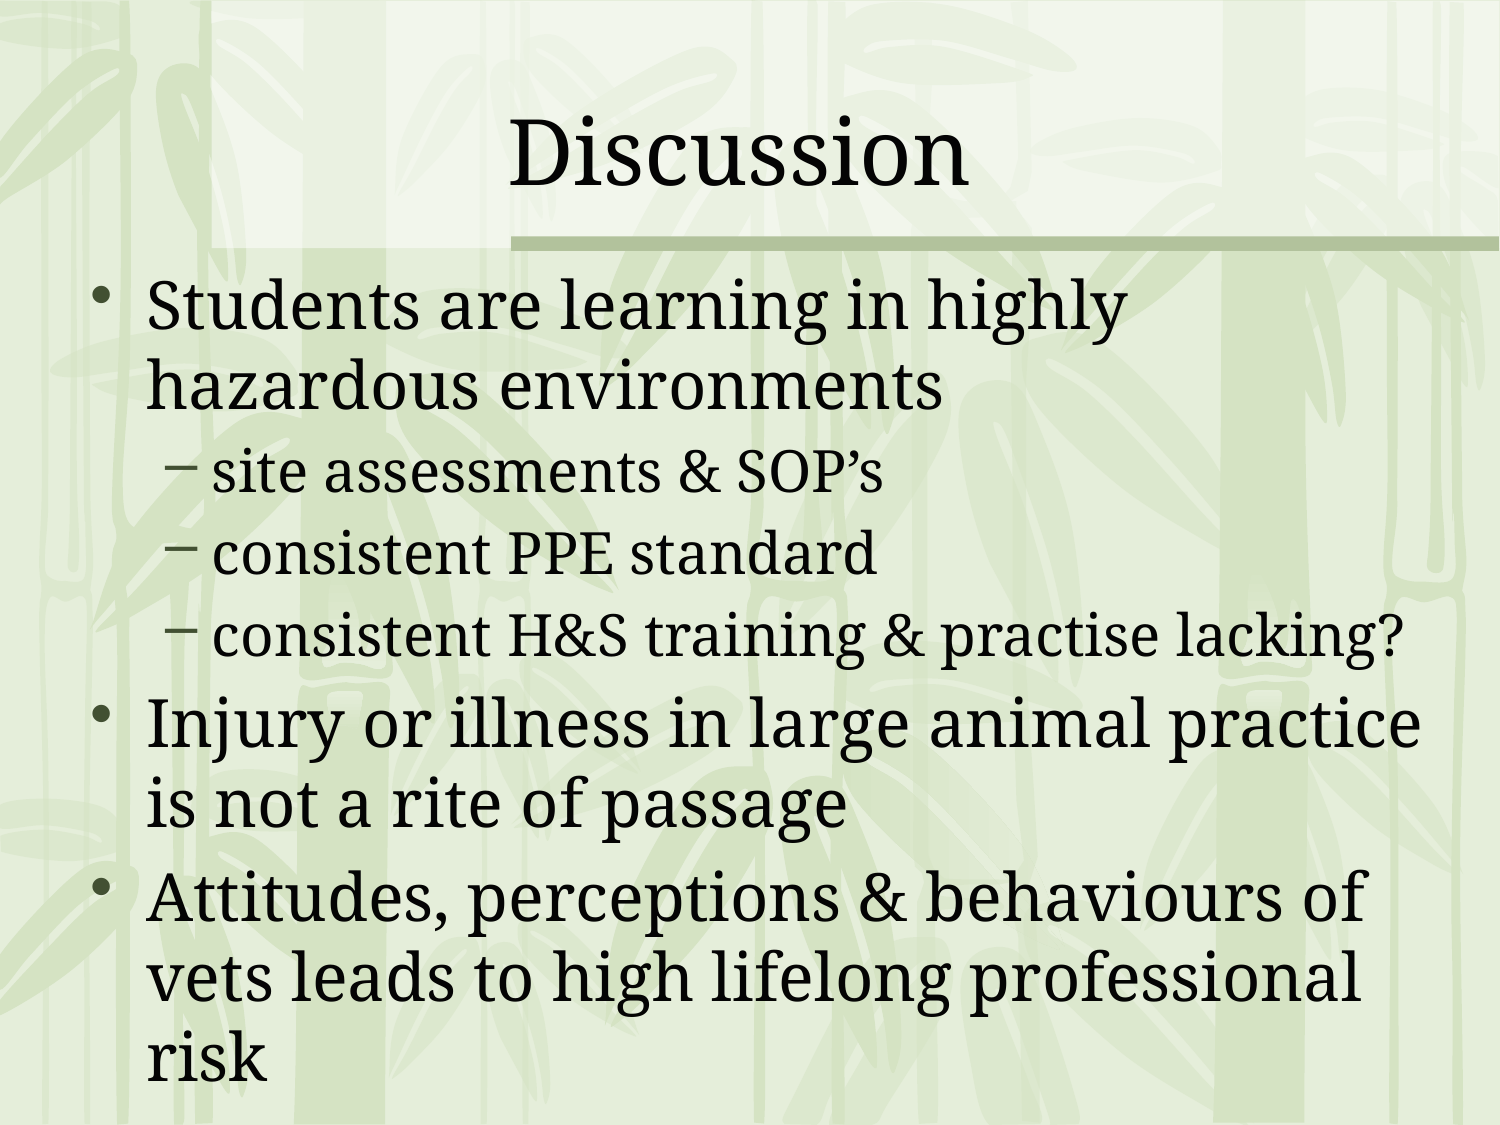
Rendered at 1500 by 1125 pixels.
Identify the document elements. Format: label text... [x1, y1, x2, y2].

list Students are learning in highly hazardous environments site assessments & SOP’s consistent PPE standard consistent H&S training & practise lacking? Injury or illness in large animal practice is not a rite of passage Attitudes, perceptions & behaviours of vets leads to high lifelong professional risk [75, 255, 1471, 1005]
title Discussion [64, 54, 1415, 243]
